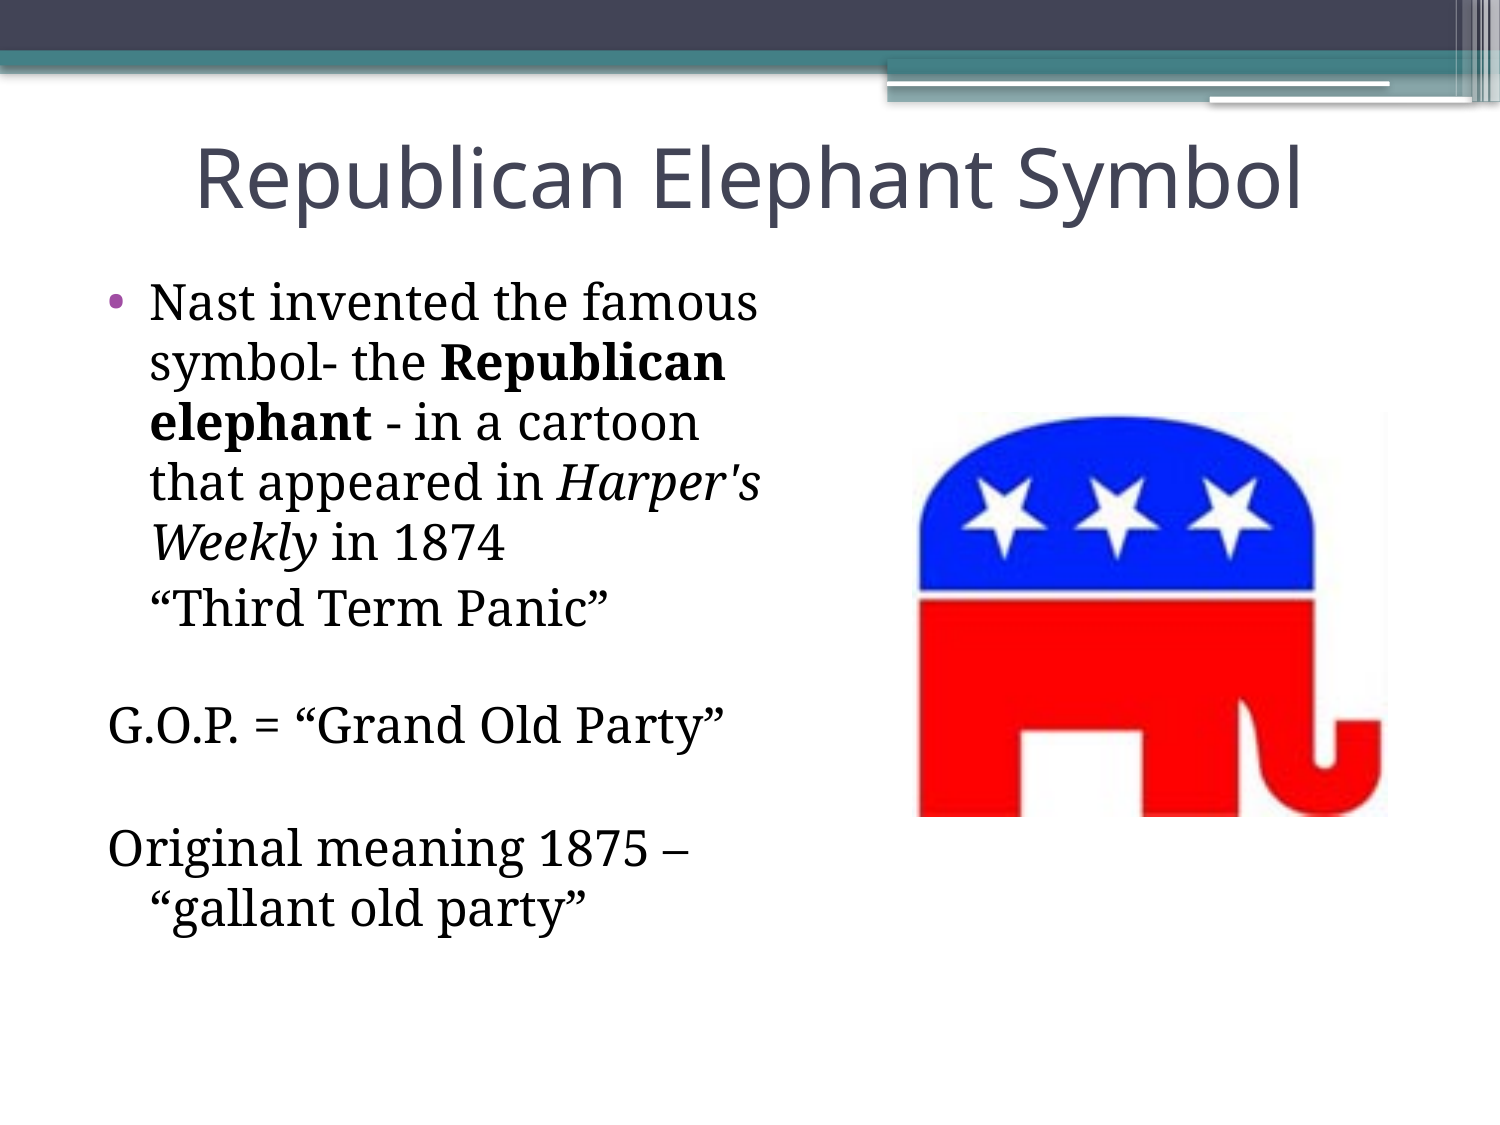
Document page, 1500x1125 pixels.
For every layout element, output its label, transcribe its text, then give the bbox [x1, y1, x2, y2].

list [912, 412, 1388, 817]
list Nast invented the famous symbol- the Republican elephant - in a cartoon that appeared in Harper's Weekly in 1874 “Third Term Panic” G.O.P. = “Grand Old Party” Original meaning 1875 – “gallant old party” [74, 262, 788, 973]
title Republican Elephant Symbol [74, 112, 1426, 238]
